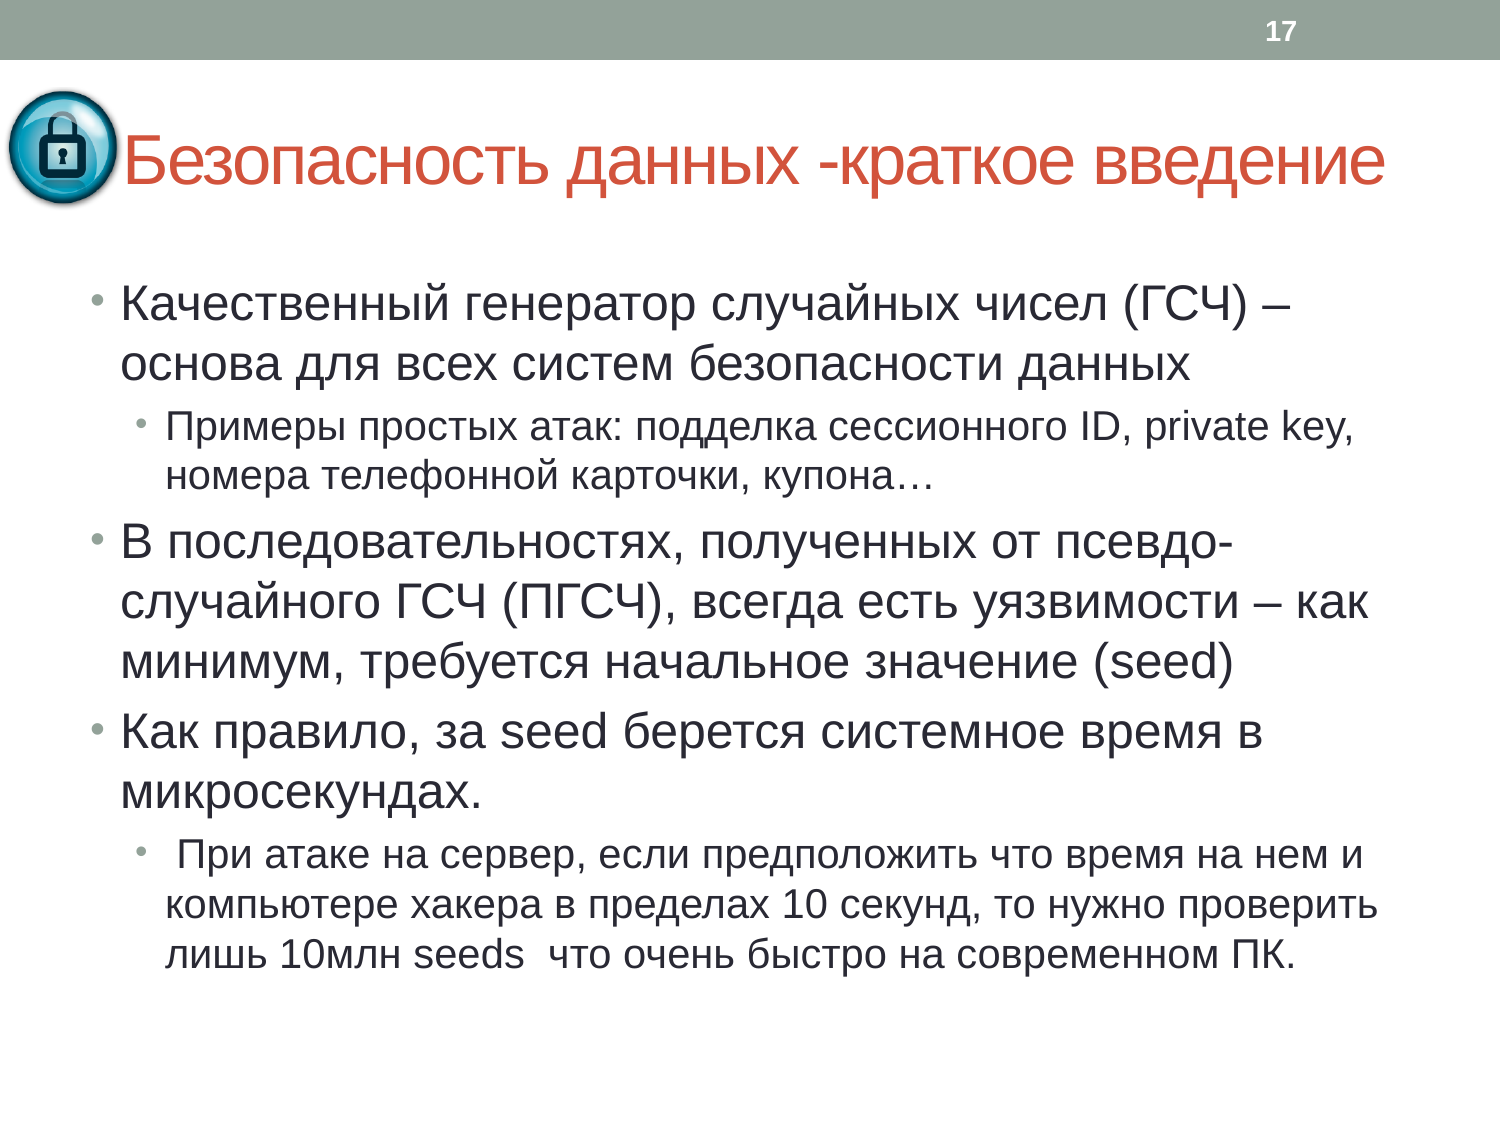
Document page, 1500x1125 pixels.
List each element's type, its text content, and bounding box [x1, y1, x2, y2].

title Безопасность данных -краткое введение [108, 75, 1496, 238]
picture [0, 87, 126, 214]
list Качественный генератор случайных чисел (ГСЧ) – основа для всех систем безопасности данных Примеры простых атак: подделка сессионного ID, private key, номера телефонной карточки, купона… В последовательностях, полученных от псевдо-случайного ГСЧ (ПГСЧ), всегда есть уязвимости – как минимум, требуется начальное значение (seed) Как правило, за seed берется системное время в микросекундах. При атаке на сервер, если предположить что время на нем и компьютере хакера в пределах 10 секунд, то нужно проверить лишь 10млн seeds что очень быстро на современном ПК. [75, 262, 1425, 1063]
slide_number 17 [1250, 3, 1425, 57]
